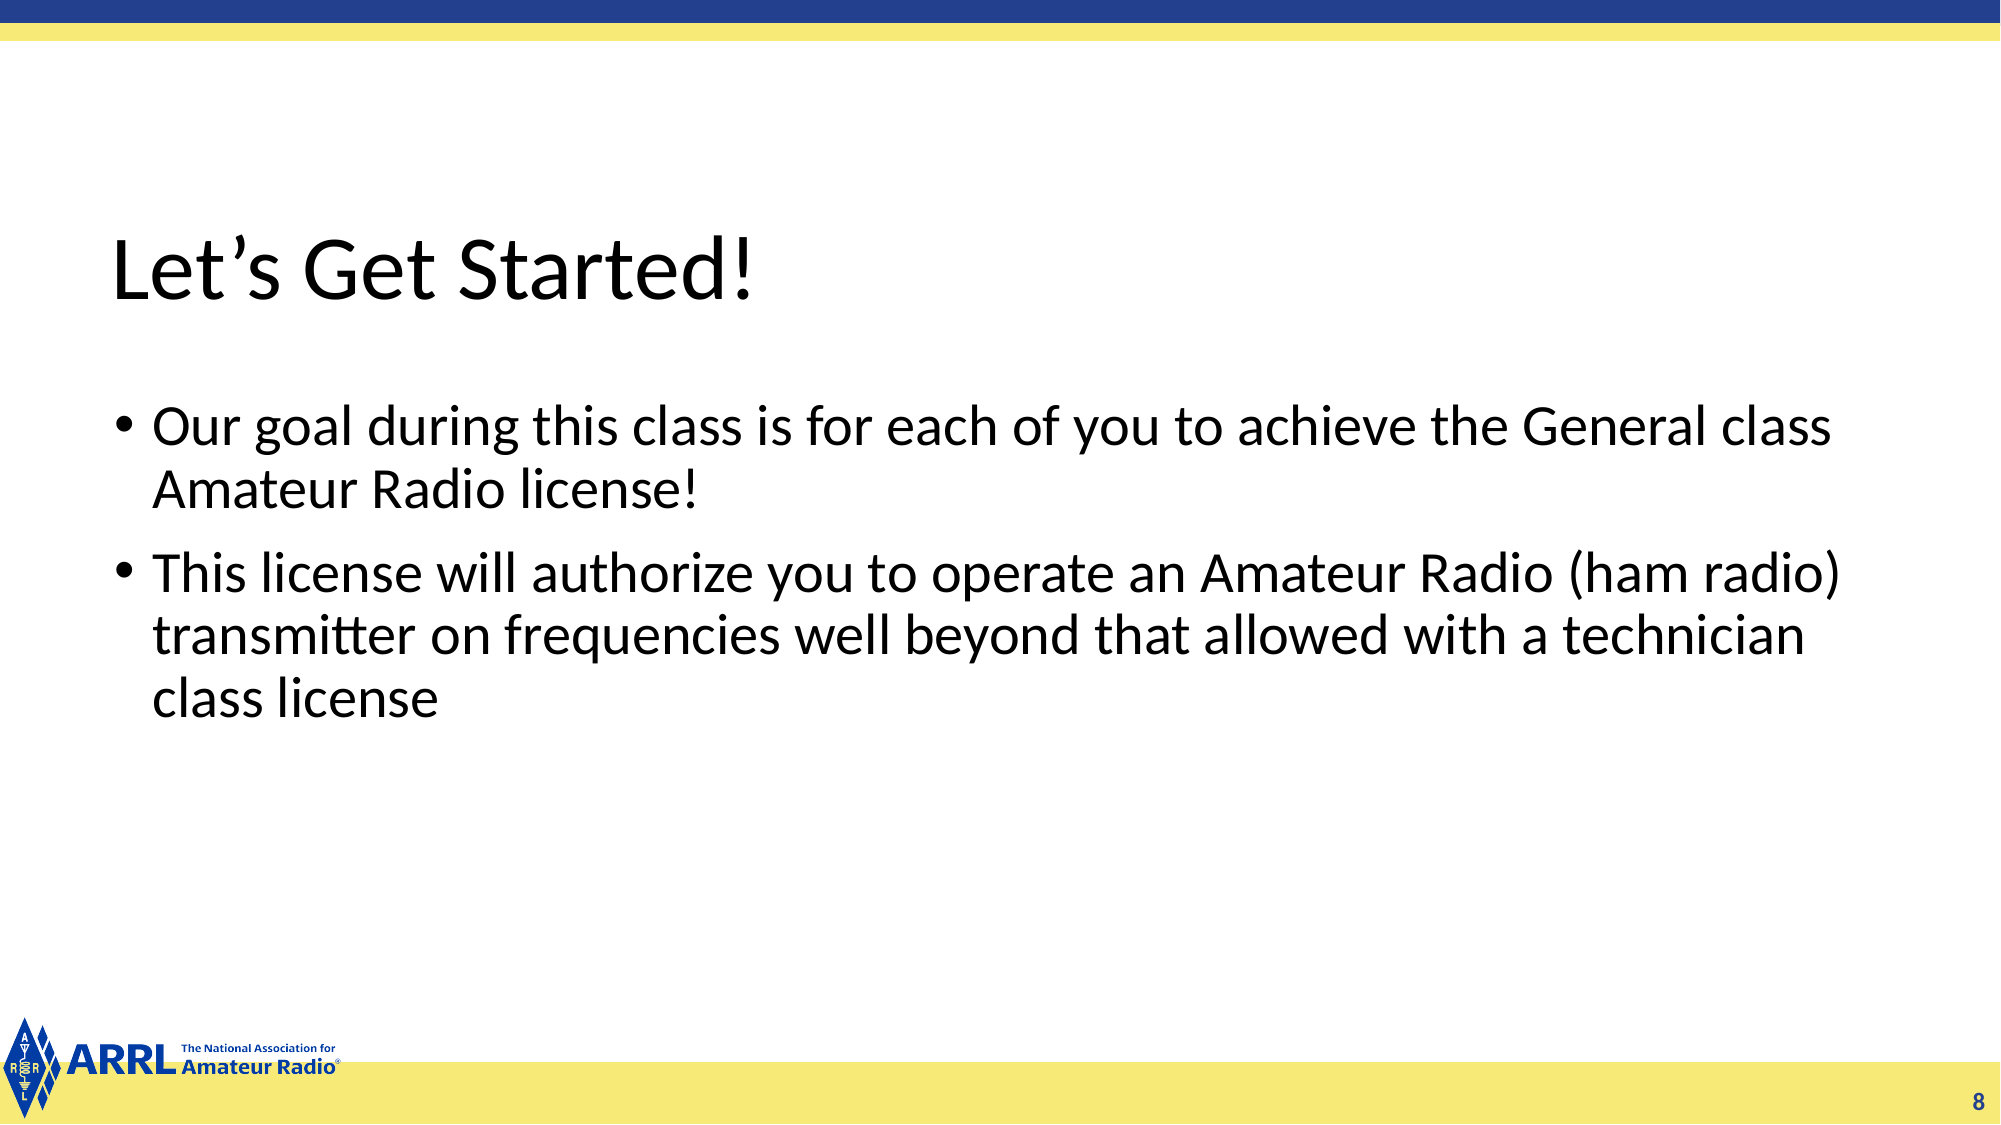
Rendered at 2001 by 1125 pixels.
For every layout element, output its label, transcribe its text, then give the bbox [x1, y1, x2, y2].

title Let’s Get Started! [96, 212, 1897, 356]
list Our goal during this class is for each of you to achieve the General class Amateur Radio license! This license will authorize you to operate an Amateur Radio (ham radio) transmitter on frequencies well beyond that allowed with a technician class license [99, 387, 1900, 1075]
picture [1, 1015, 342, 1121]
